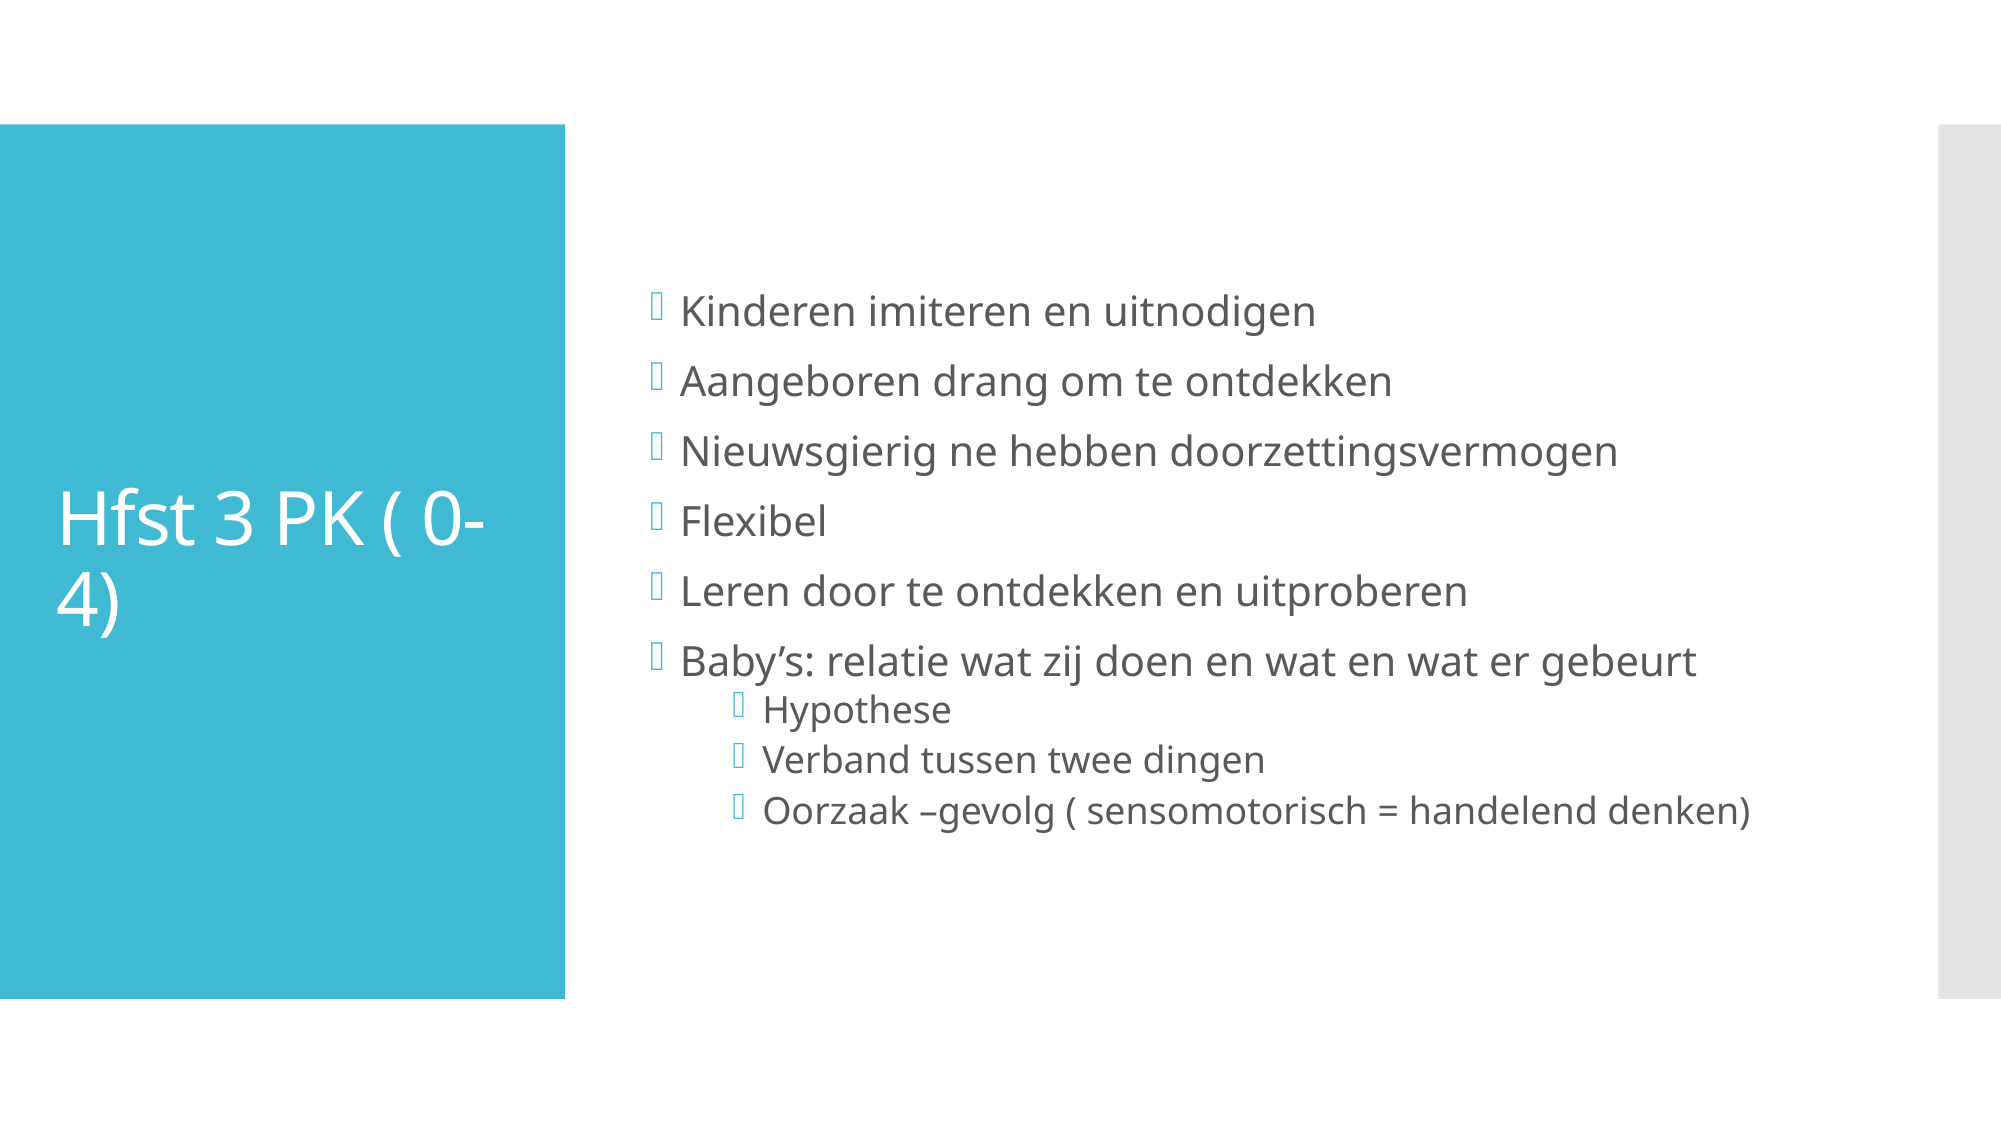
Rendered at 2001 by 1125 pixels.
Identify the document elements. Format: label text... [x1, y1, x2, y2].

list Kinderen imiteren en uitnodigen Aangeboren drang om te ontdekken Nieuwsgierig ne hebben doorzettingsvermogen Flexibel Leren door te ontdekken en uitproberen Baby’s: relatie wat zij doen en wat en wat er gebeurt Hypothese Verband tussen twee dingen Oorzaak –gevolg ( sensomotorisch = handelend denken) [634, 141, 1835, 982]
title Hfst 3 PK ( 0-4) [41, 184, 525, 940]
